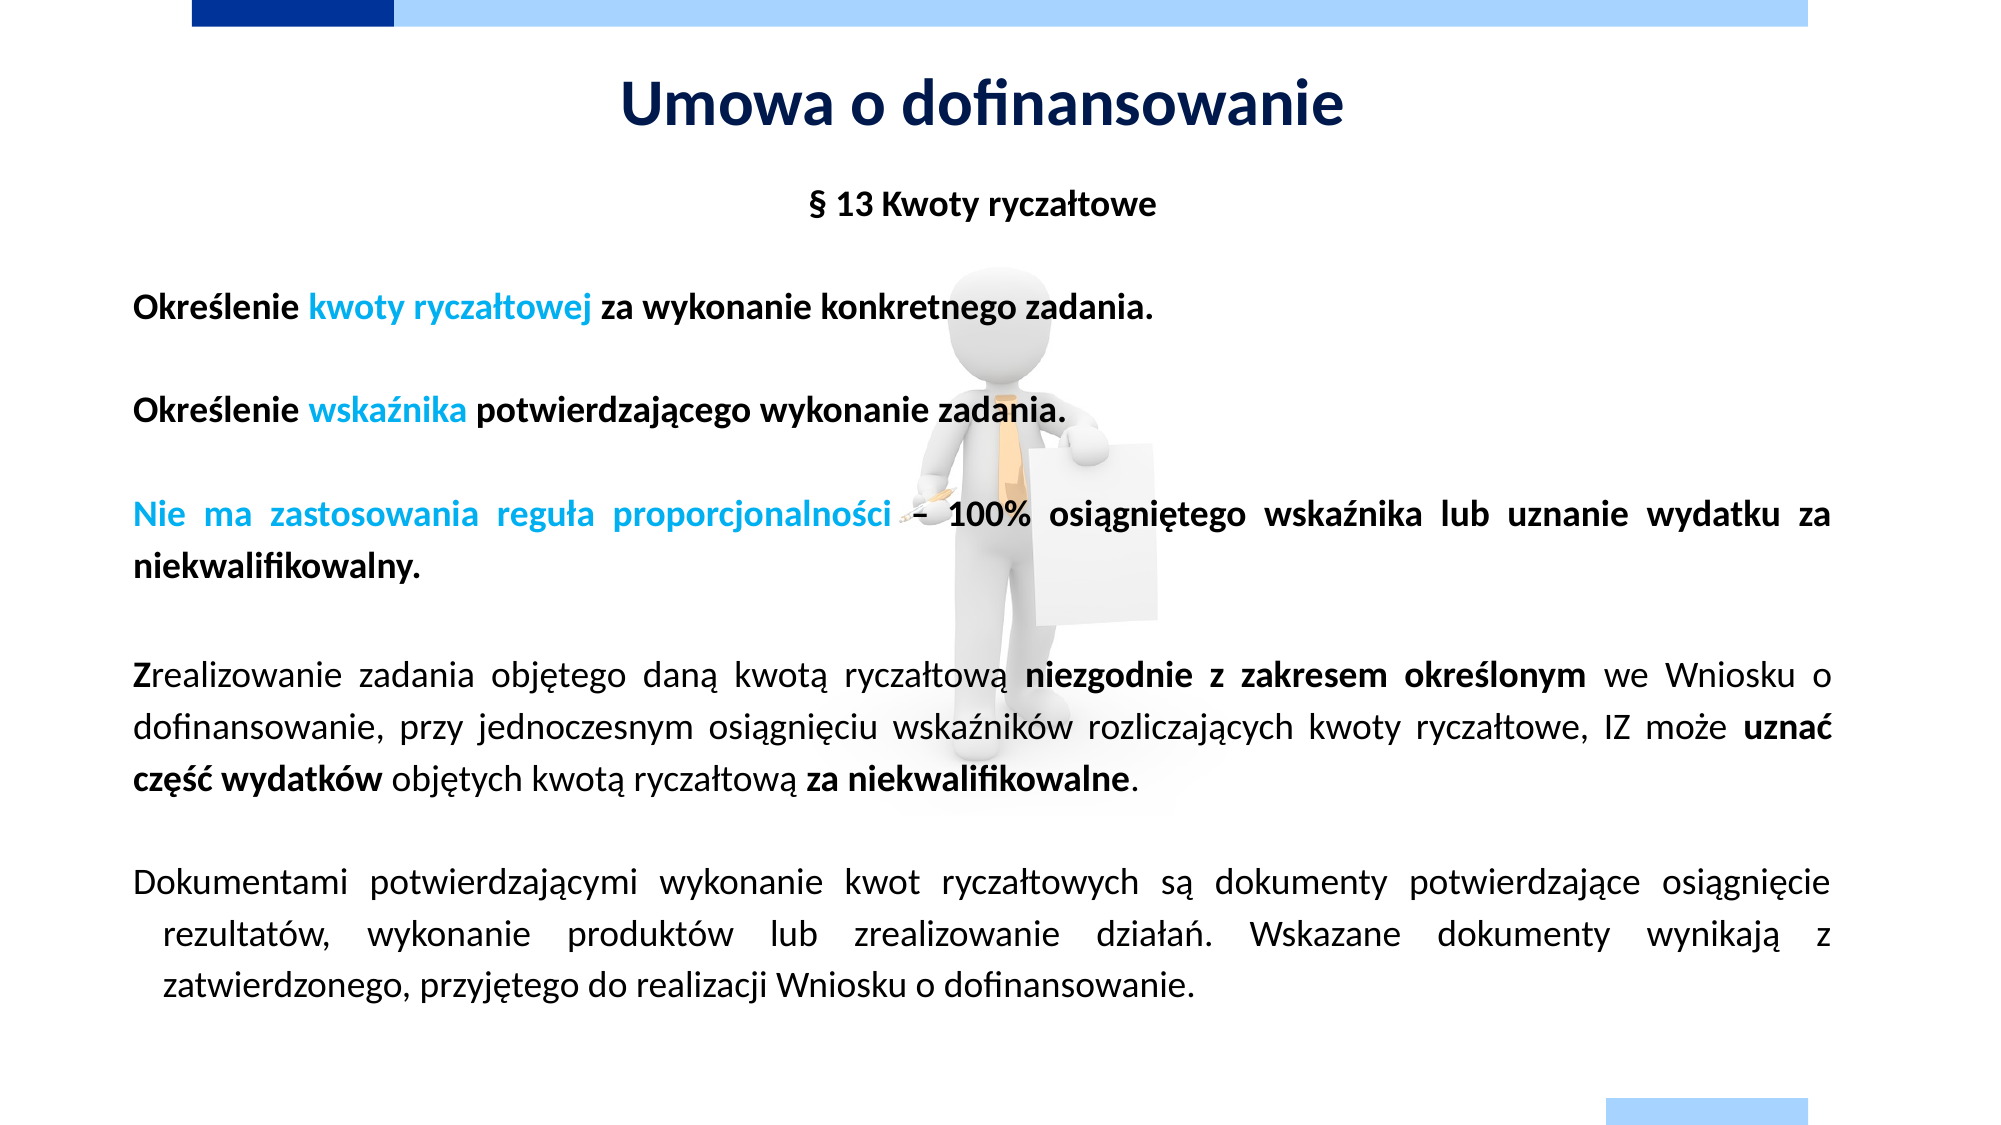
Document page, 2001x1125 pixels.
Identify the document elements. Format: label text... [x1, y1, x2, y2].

text_box § 13 Kwoty ryczałtowe Określenie kwoty ryczałtowej za wykonanie konkretnego zadania. Określenie wskaźnika potwierdzającego wykonanie zadania. Nie ma zastosowania reguła proporcjonalności – 100% osiągniętego wskaźnika lub uznanie wydatku za niekwalifikowalny. Zrealizowanie zadania objętego daną kwotą ryczałtową niezgodnie z zakresem określonym we Wniosku o dofinansowanie, przy jednoczesnym osiągnięciu wskaźników rozliczających kwoty ryczałtowe, IZ może uznać część wydatków objętych kwotą ryczałtową za niekwalifikowalne. Dokumentami potwierdzającymi wykonanie kwot ryczałtowych są dokumenty potwierdzające osiągnięcie rezultatów, wykonanie produktów lub zrealizowanie działań. Wskazane dokumenty wynikają z zatwierdzonego, przyjętego do realizacji Wniosku o dofinansowanie. [118, 164, 1848, 1013]
picture [705, 226, 1295, 816]
text_box Umowa o dofinansowanie [203, 51, 1763, 146]
